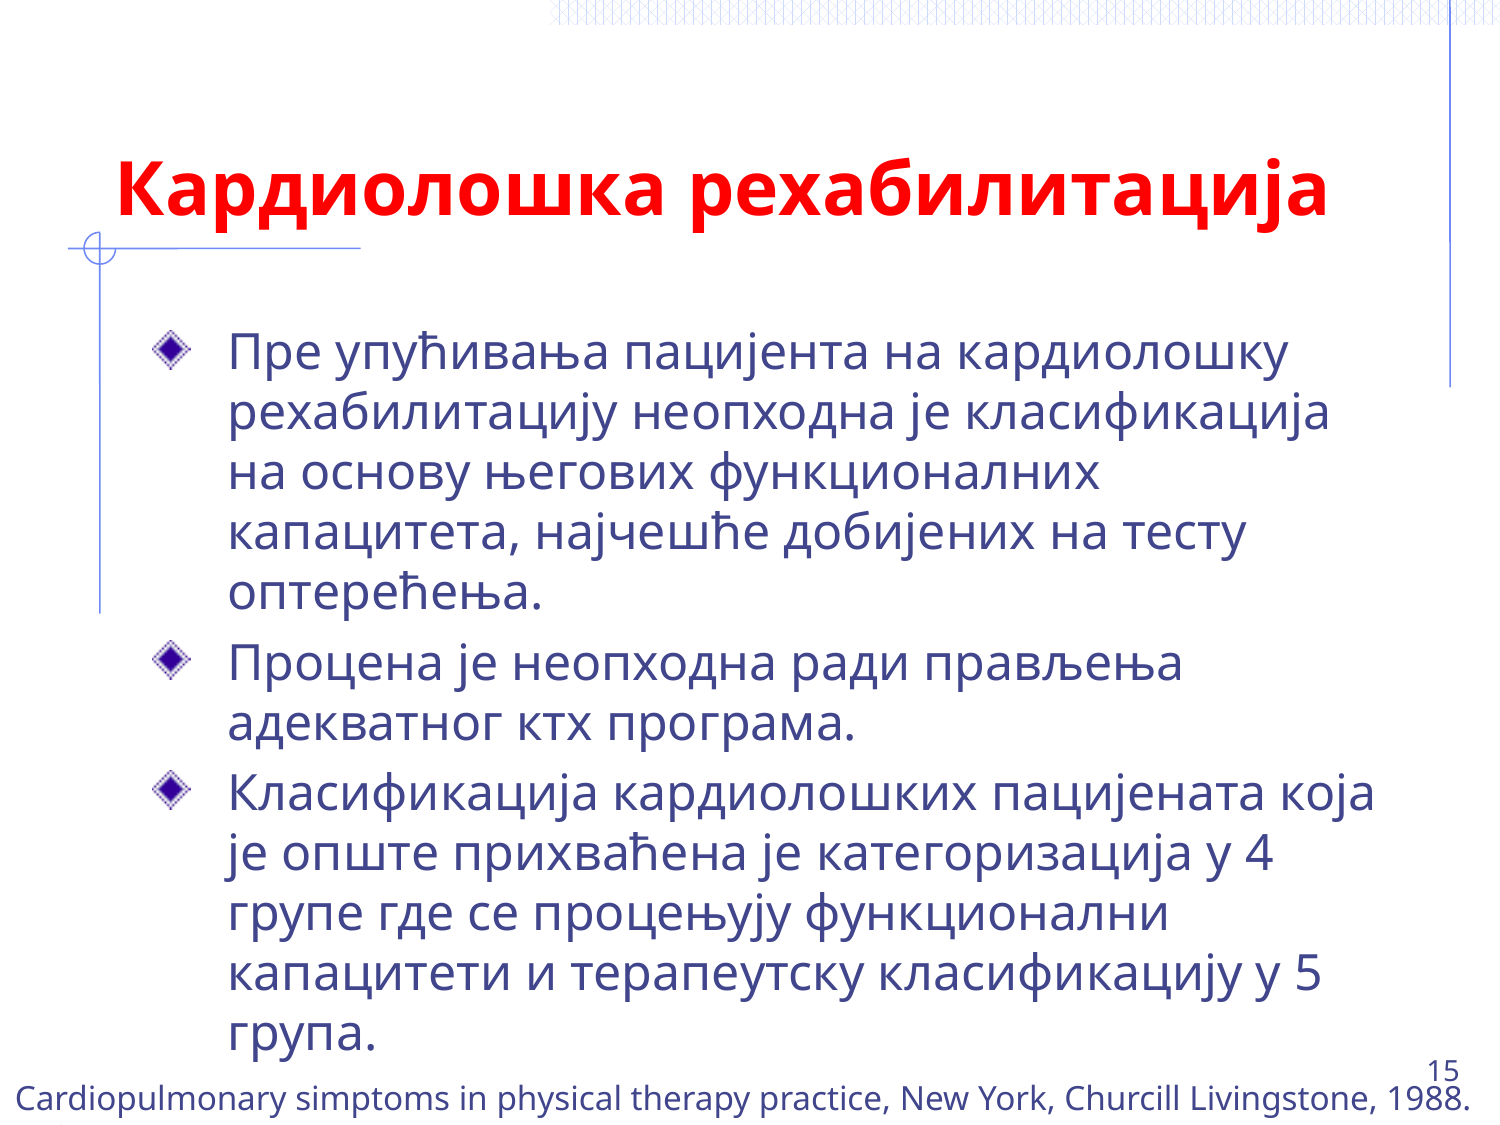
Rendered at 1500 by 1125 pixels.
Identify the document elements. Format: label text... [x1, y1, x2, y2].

slide_number 15 [1162, 1025, 1475, 1069]
picture [152, 330, 191, 370]
text_box Cardiopulmonary simptoms in physical therapy practice, New York, Churcill Livingstone, 1988. st.84. [0, 1069, 1500, 1125]
title Кардиолошка рехабилитација [99, 49, 1376, 238]
picture [152, 770, 191, 810]
list Пре упућивања пацијента на кардиолошку рехабилитацију неопходна је класификација на основу његових функционалних капацитета, најчешће добијених на тесту оптерећења. Процена је неопходна ради прављења адекватног ктх програма. Класификација кардиолошких пацијената која је опште прихваћена је категоризација у 4 групе где се процењују функционални капацитети и терапеутску класификацију у 5 група. [137, 312, 1413, 988]
picture [152, 640, 191, 680]
